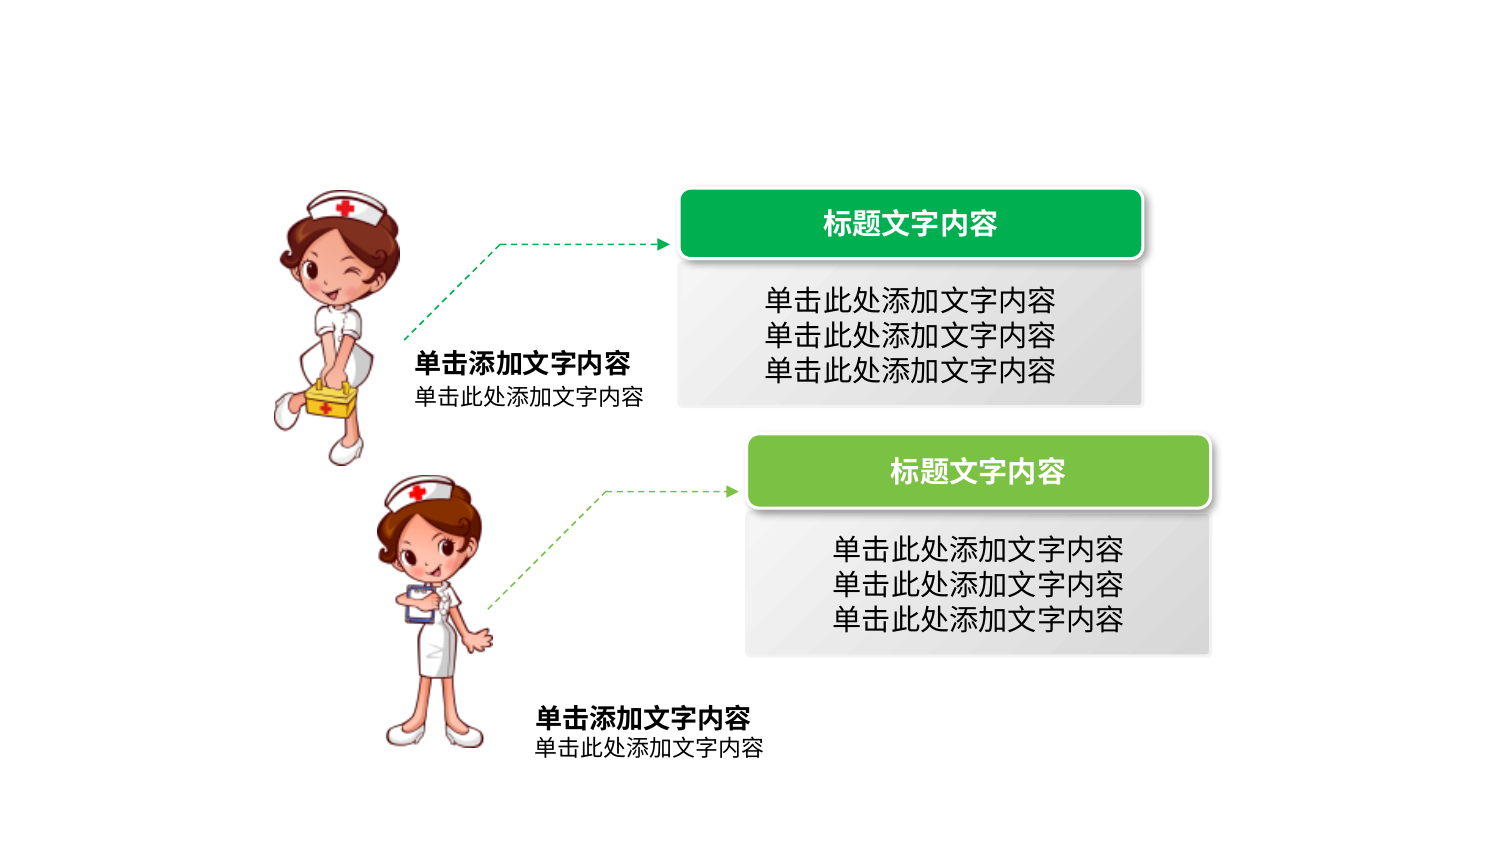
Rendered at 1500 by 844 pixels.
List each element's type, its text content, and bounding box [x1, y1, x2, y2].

text_box 单击此处添加文字内容 单击此处添加文字内容 单击此处添加文字内容 [744, 511, 1213, 659]
picture [377, 475, 493, 748]
text_box 单击此处添加文字内容 [522, 727, 786, 767]
text_box 单击此处添加文字内容 [404, 376, 669, 416]
text_box 单击此处添加文字内容 单击此处添加文字内容 单击此处添加文字内容 [676, 262, 1146, 409]
picture [274, 190, 401, 466]
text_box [498, 491, 739, 610]
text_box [404, 244, 671, 341]
text_box 标题文字内容 [676, 185, 1145, 261]
text_box 单击添加文字内容 [404, 348, 669, 376]
text_box 单击添加文字内容 [523, 695, 786, 740]
text_box 标题文字内容 [744, 431, 1213, 511]
